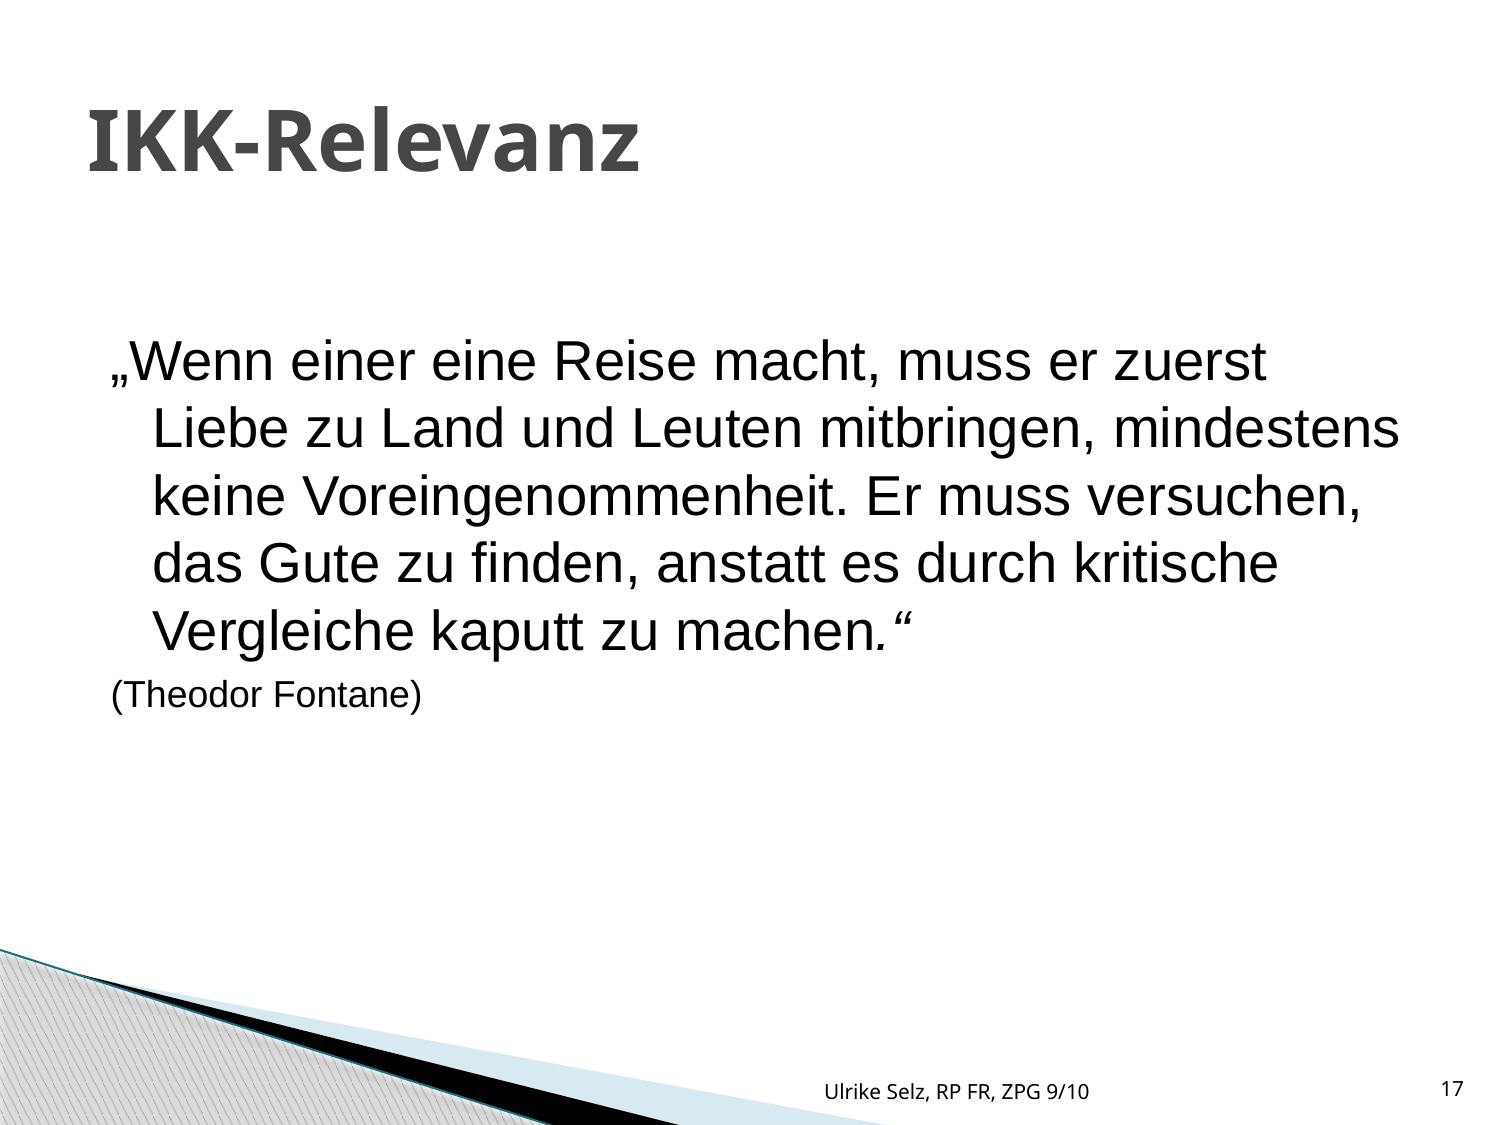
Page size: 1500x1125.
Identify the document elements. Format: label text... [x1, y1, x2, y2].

text_box Ulrike Selz, RP FR, ZPG 9/10 [718, 1051, 1105, 1112]
slide_number 17 [1418, 1051, 1479, 1112]
title IKK-Relevanz [72, 43, 1423, 232]
list „Wenn einer eine Reise macht, muss er zuerst Liebe zu Land und Leuten mitbringen, mindestens keine Voreingenommenheit. Er muss versuchen, das Gute zu finden, anstatt es durch kritische Vergleiche kaputt zu machen.“ (Theodor Fontane) [77, 240, 1428, 984]
